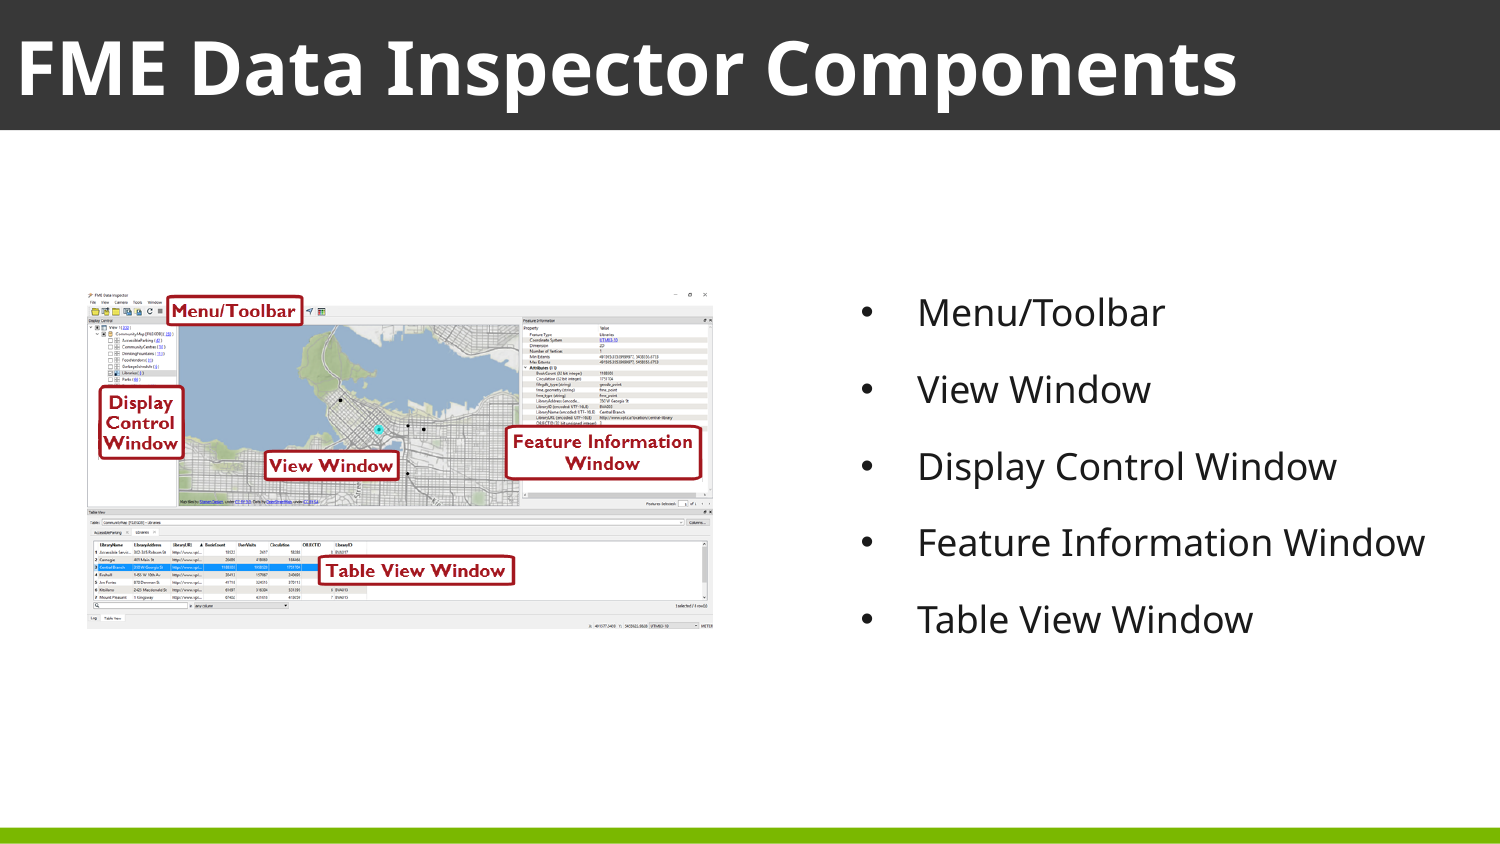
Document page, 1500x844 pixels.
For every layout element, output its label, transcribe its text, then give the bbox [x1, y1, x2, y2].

list Menu/Toolbar View Window Display Control Window Feature Information Window Table View Window [808, 267, 1443, 674]
picture [87, 290, 713, 629]
text_box FME Data Inspector Components [0, 0, 1500, 131]
